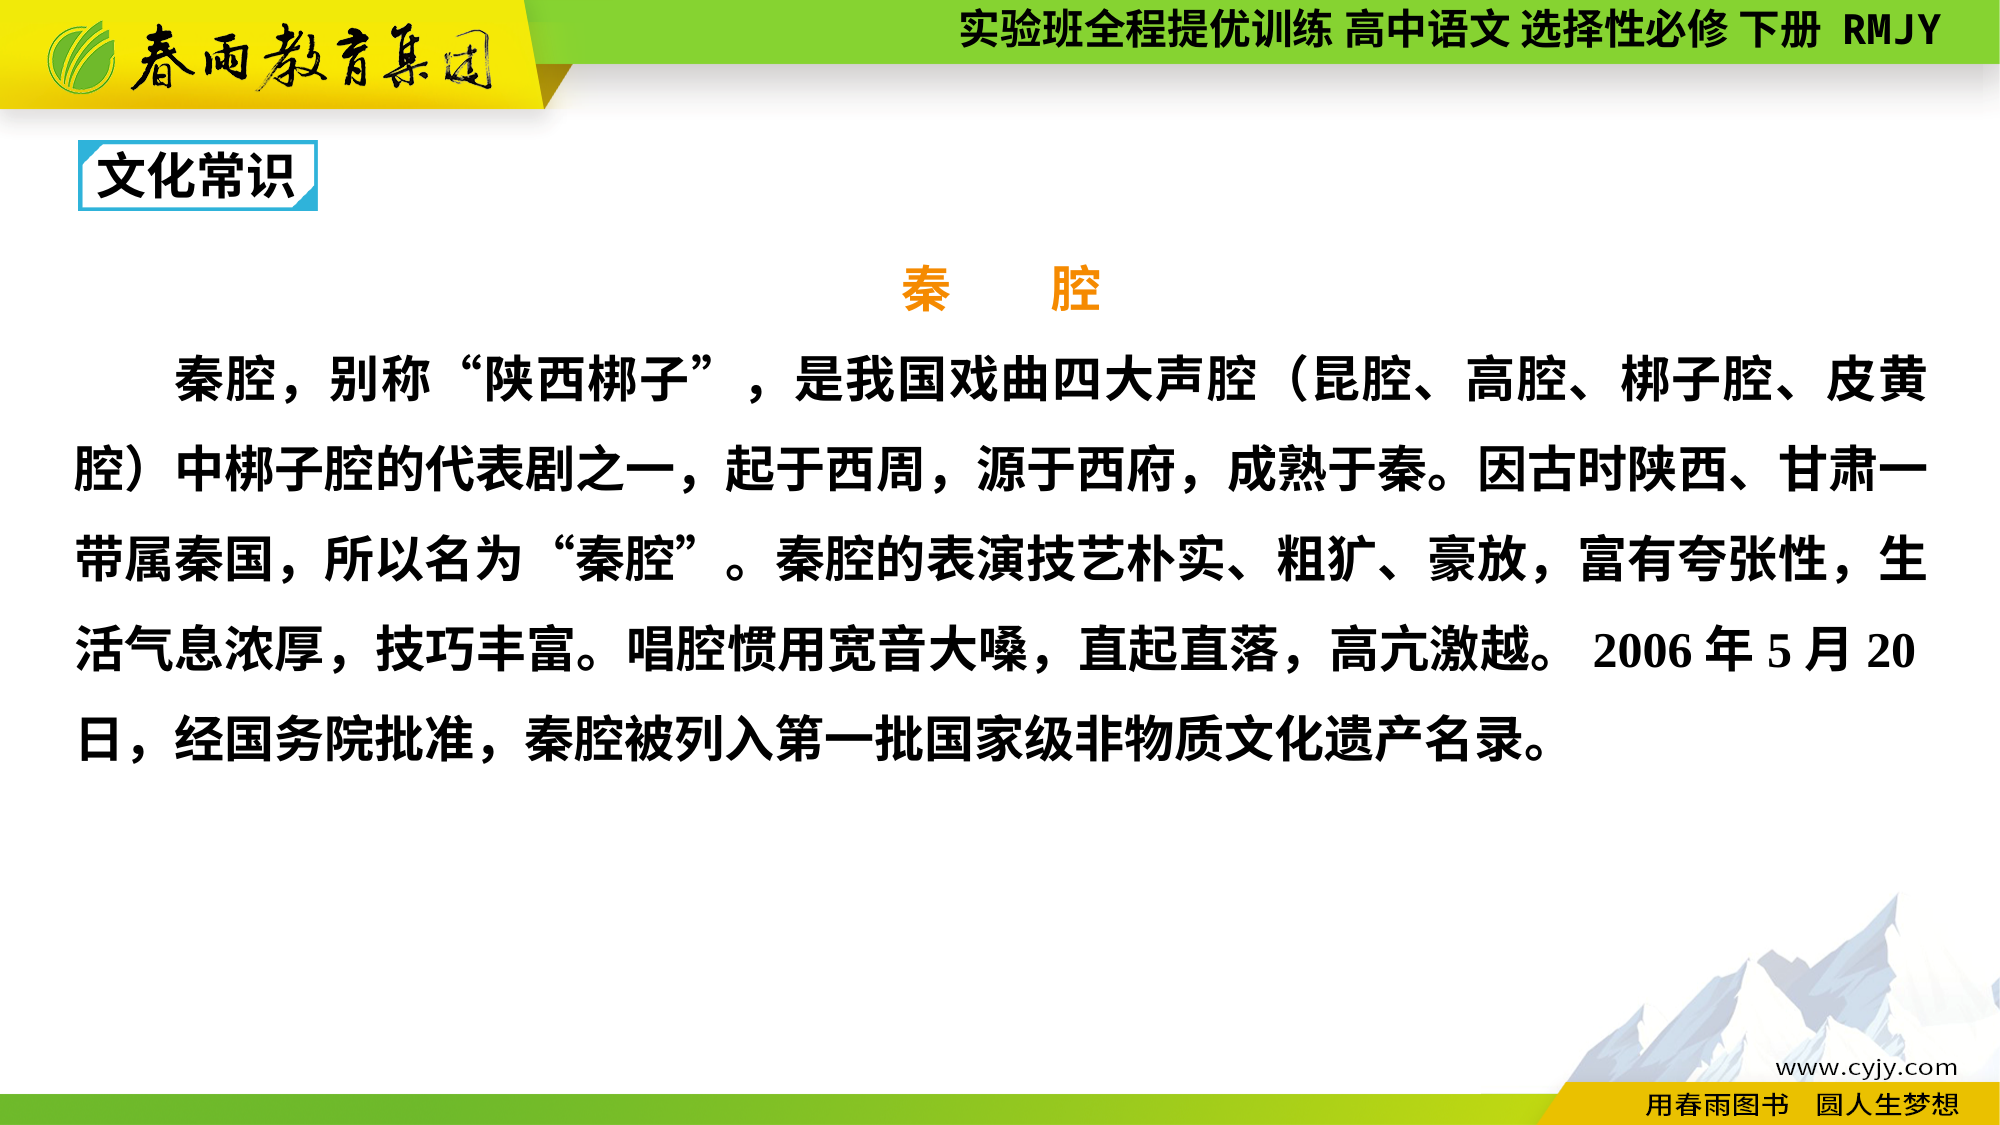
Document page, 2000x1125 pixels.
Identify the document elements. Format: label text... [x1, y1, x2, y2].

list 秦 腔 秦腔，别称“陕西梆子”，是我国戏曲四大声腔（昆腔、高腔、梆子腔、皮黄腔）中梆子腔的代表剧之一，起于西周，源于西府，成熟于秦。因古时陕西、甘肃一带属秦国，所以名为“秦腔”。秦腔的表演技艺朴实、粗犷、豪放，富有夸张性，生活气息浓厚，技巧丰富。唱腔惯用宽音大嗓，直起直落，高亢激越。2006年5月20日，经国务院批准，秦腔被列入第一批国家级非物质文化遗产名录。 [59, 219, 1944, 781]
picture [0, 0, 2000, 1125]
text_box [78, 136, 319, 214]
